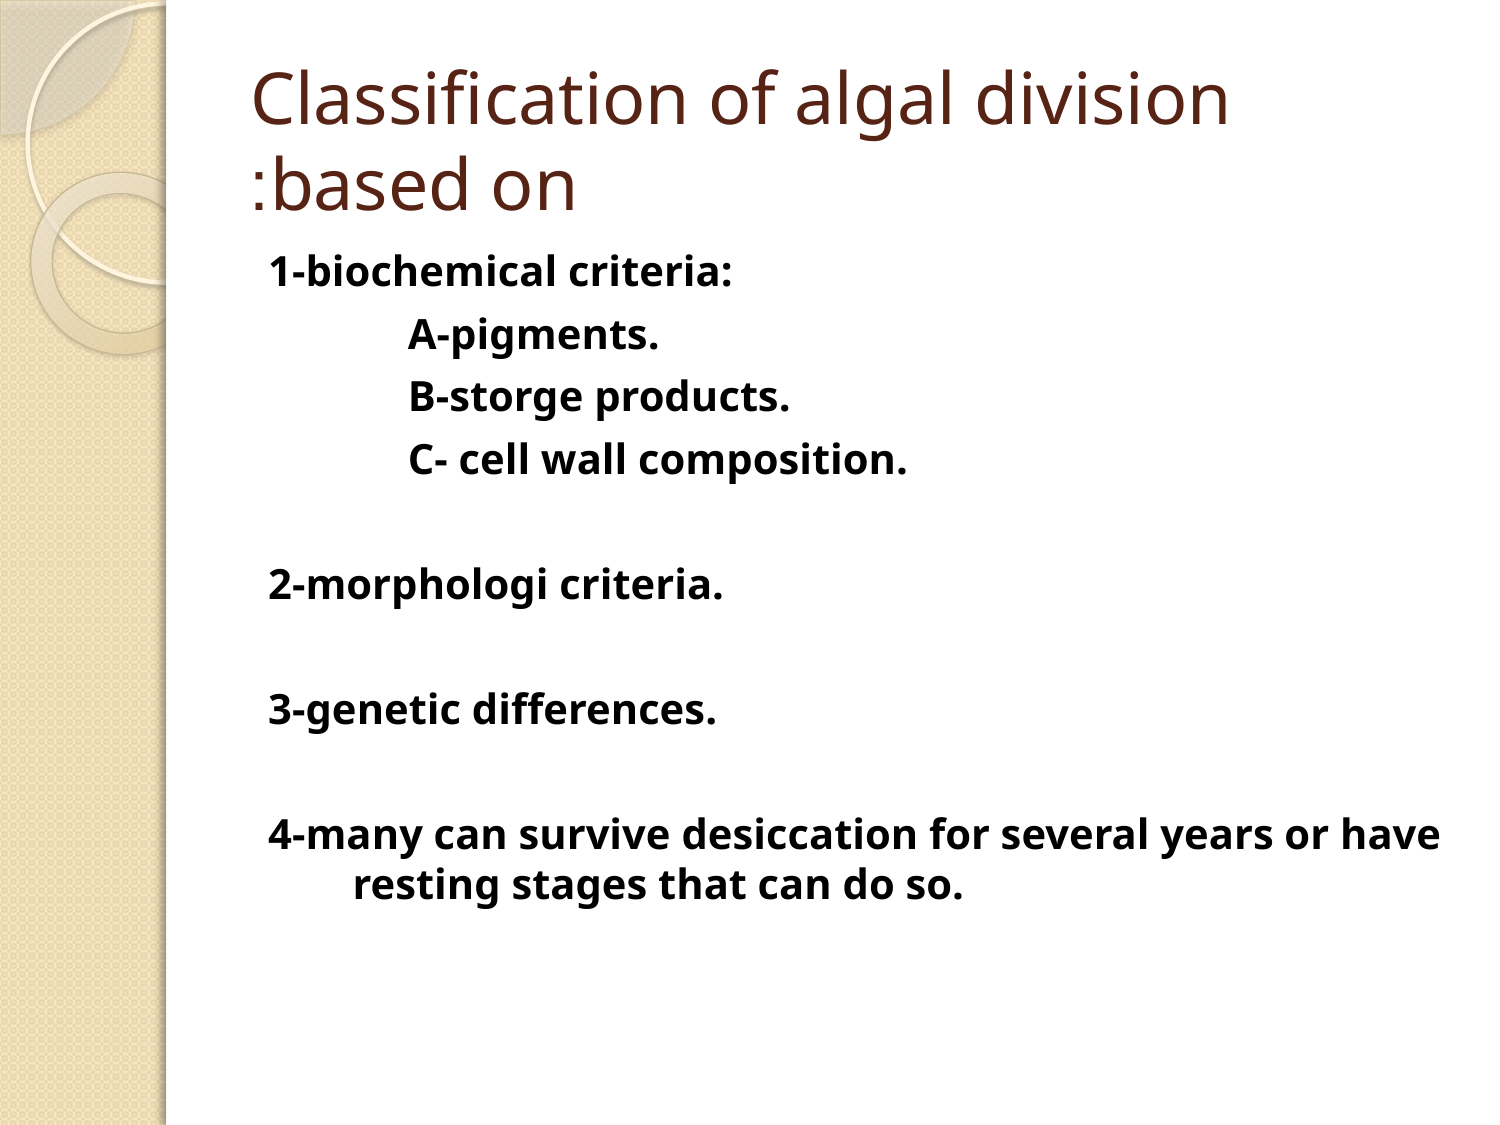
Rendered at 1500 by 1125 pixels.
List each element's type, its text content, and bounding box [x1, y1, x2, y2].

list 1-biochemical criteria: A-pigments. B-storge products. C- cell wall composition. 2-morphologi criteria. 3-genetic differences. 4-many can survive desiccation for several years or have resting stages that can do so. [235, 237, 1466, 1025]
title Classification of algal division based on: [235, 45, 1466, 233]
